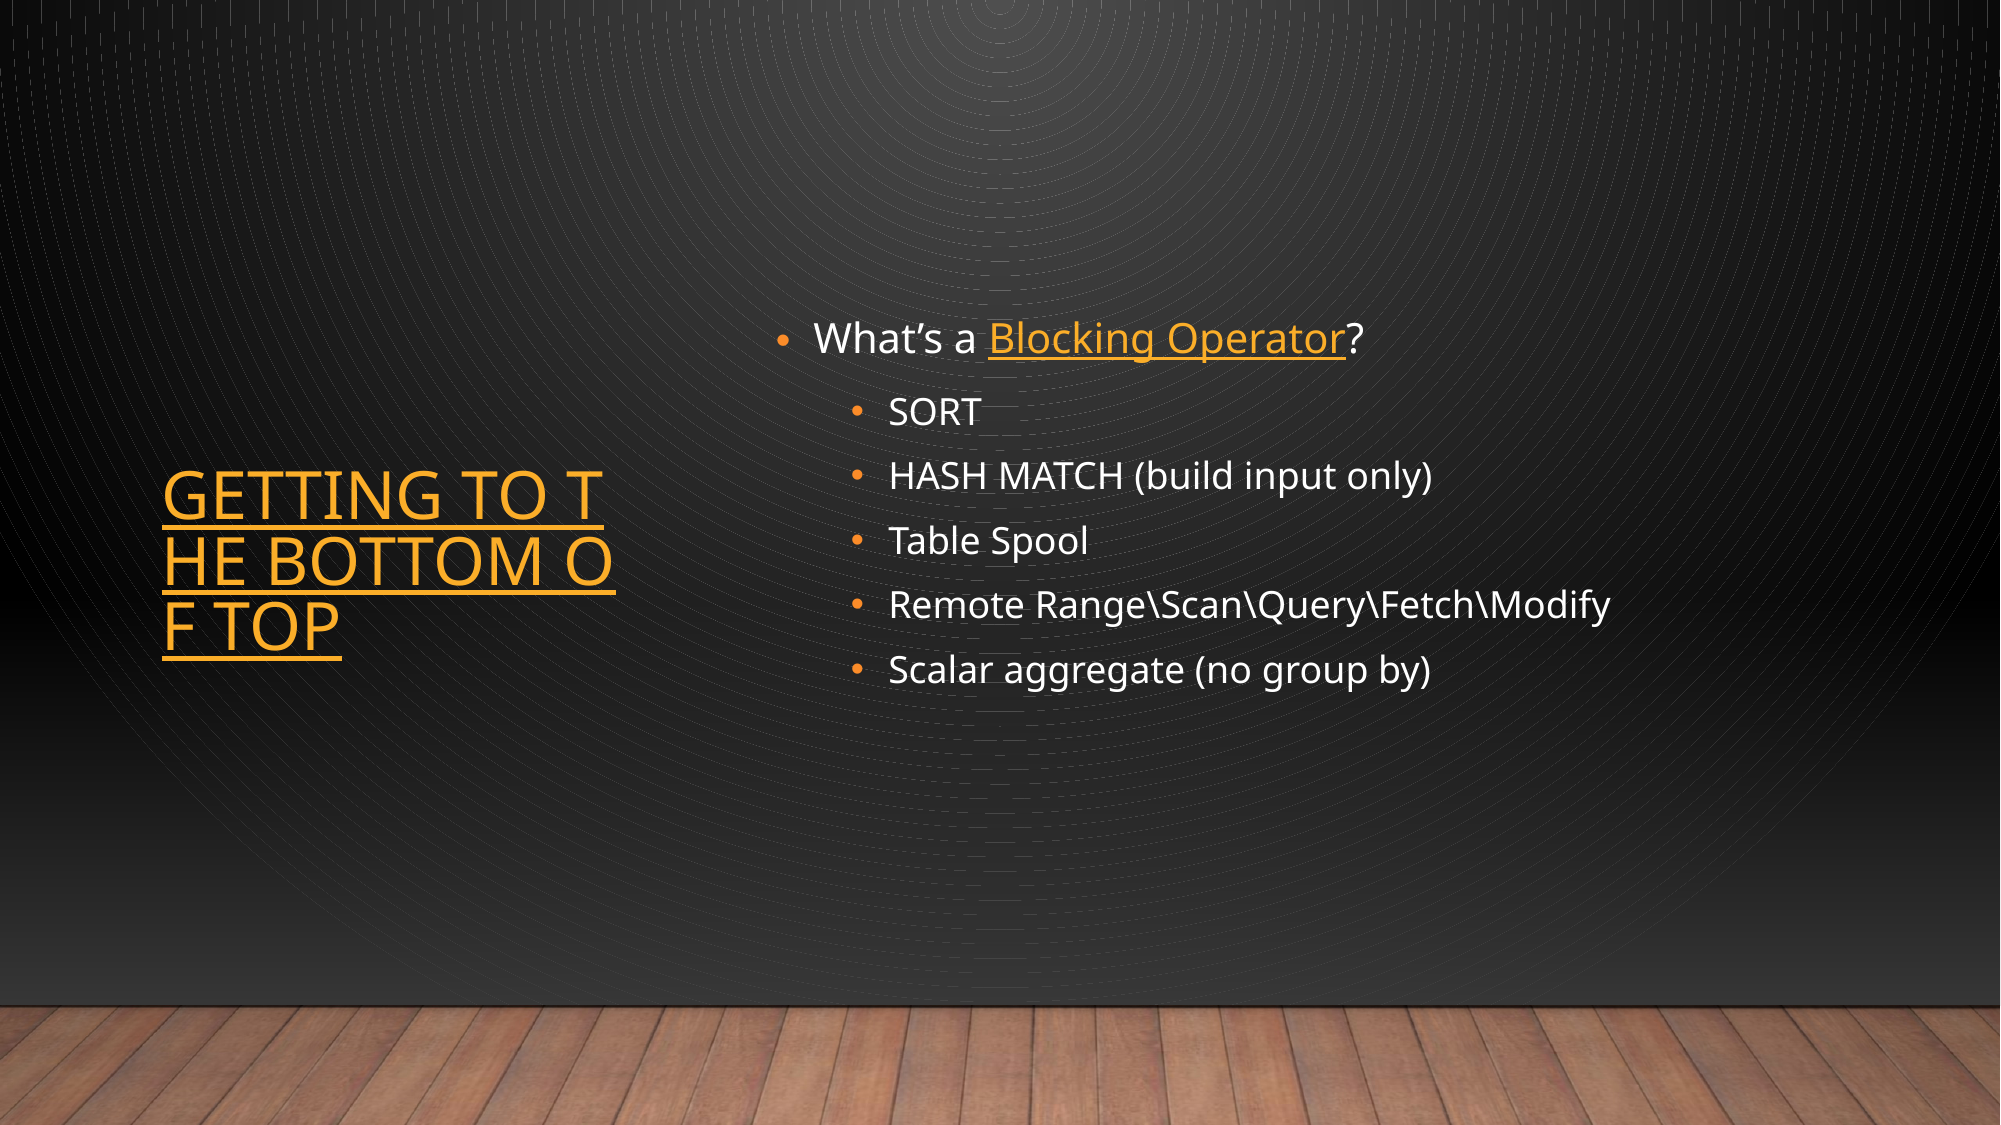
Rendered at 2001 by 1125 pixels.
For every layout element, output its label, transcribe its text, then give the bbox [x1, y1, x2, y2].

picture [0, 1005, 2000, 1125]
title Getting to the Bottom of Top [146, 131, 665, 859]
list What’s a Blocking Operator? SORT HASH MATCH (build input only) Table Spool Remote Range\Scan\Query\Fetch\Modify Scalar aggregate (no group by) [760, 131, 1762, 859]
